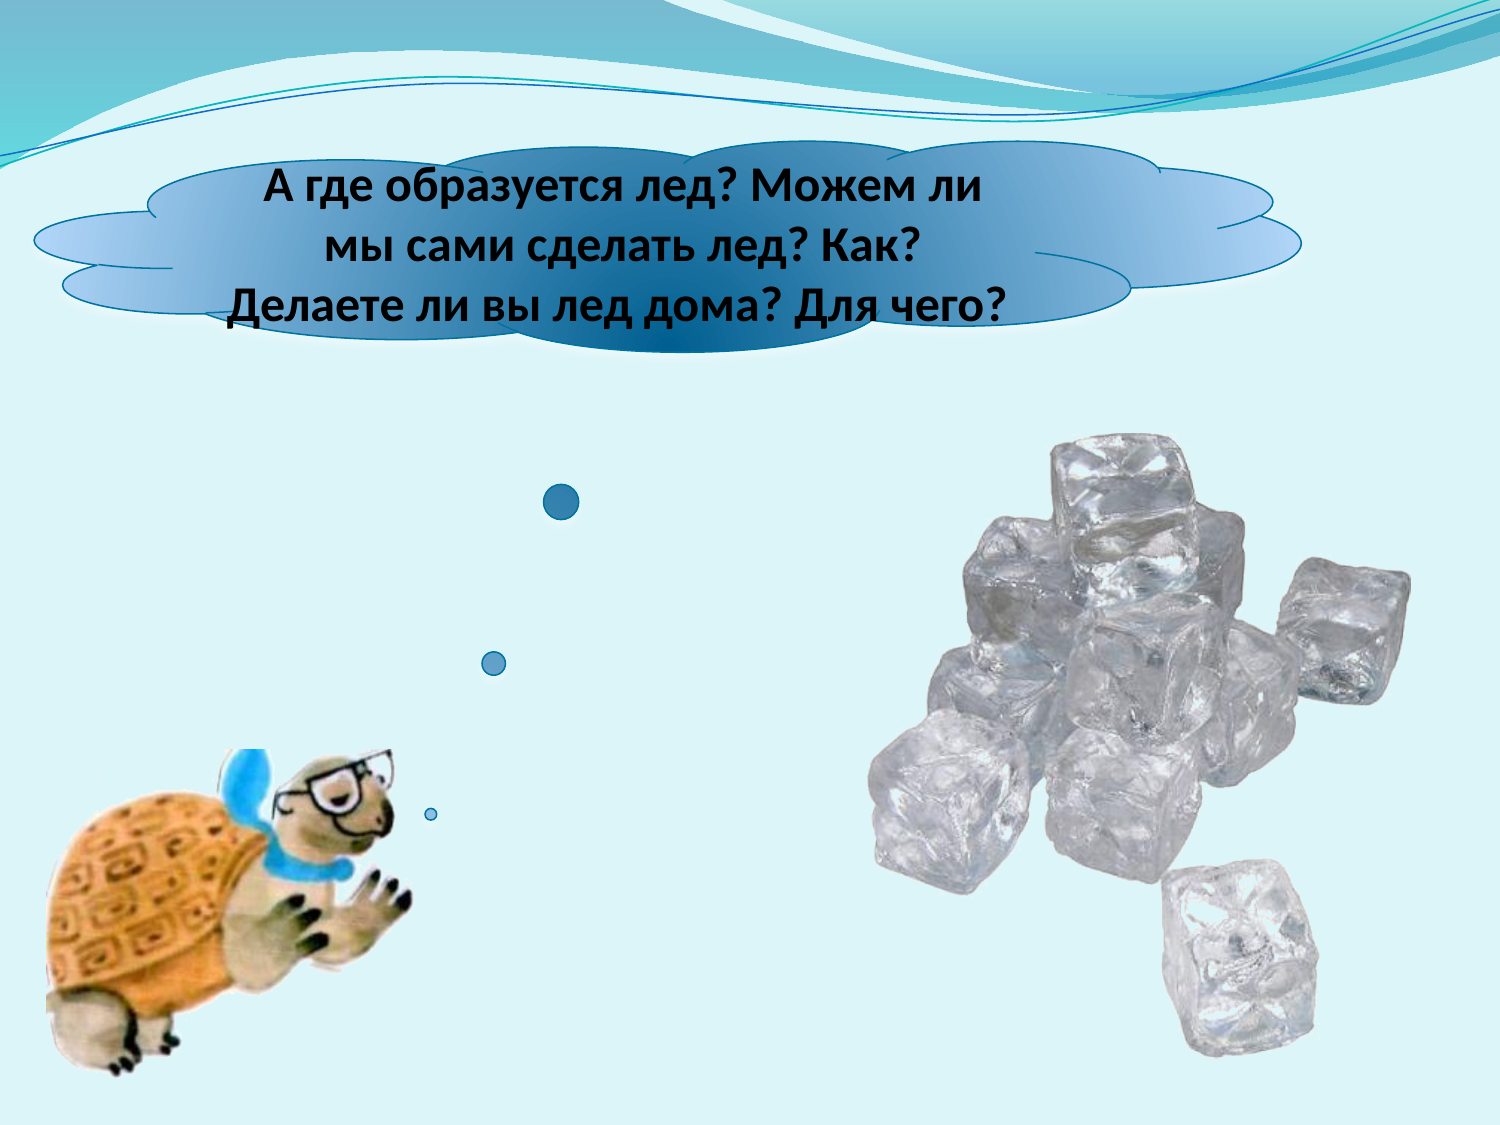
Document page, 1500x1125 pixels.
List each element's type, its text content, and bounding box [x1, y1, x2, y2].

picture [46, 749, 423, 1087]
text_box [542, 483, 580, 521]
text_box А где образуется лед? Можем ли мы сами сделать лед? Как? Делаете ли вы лед дома? Для чего? [33, 140, 1303, 354]
picture [866, 433, 1412, 1059]
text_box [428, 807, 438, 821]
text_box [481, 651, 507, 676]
